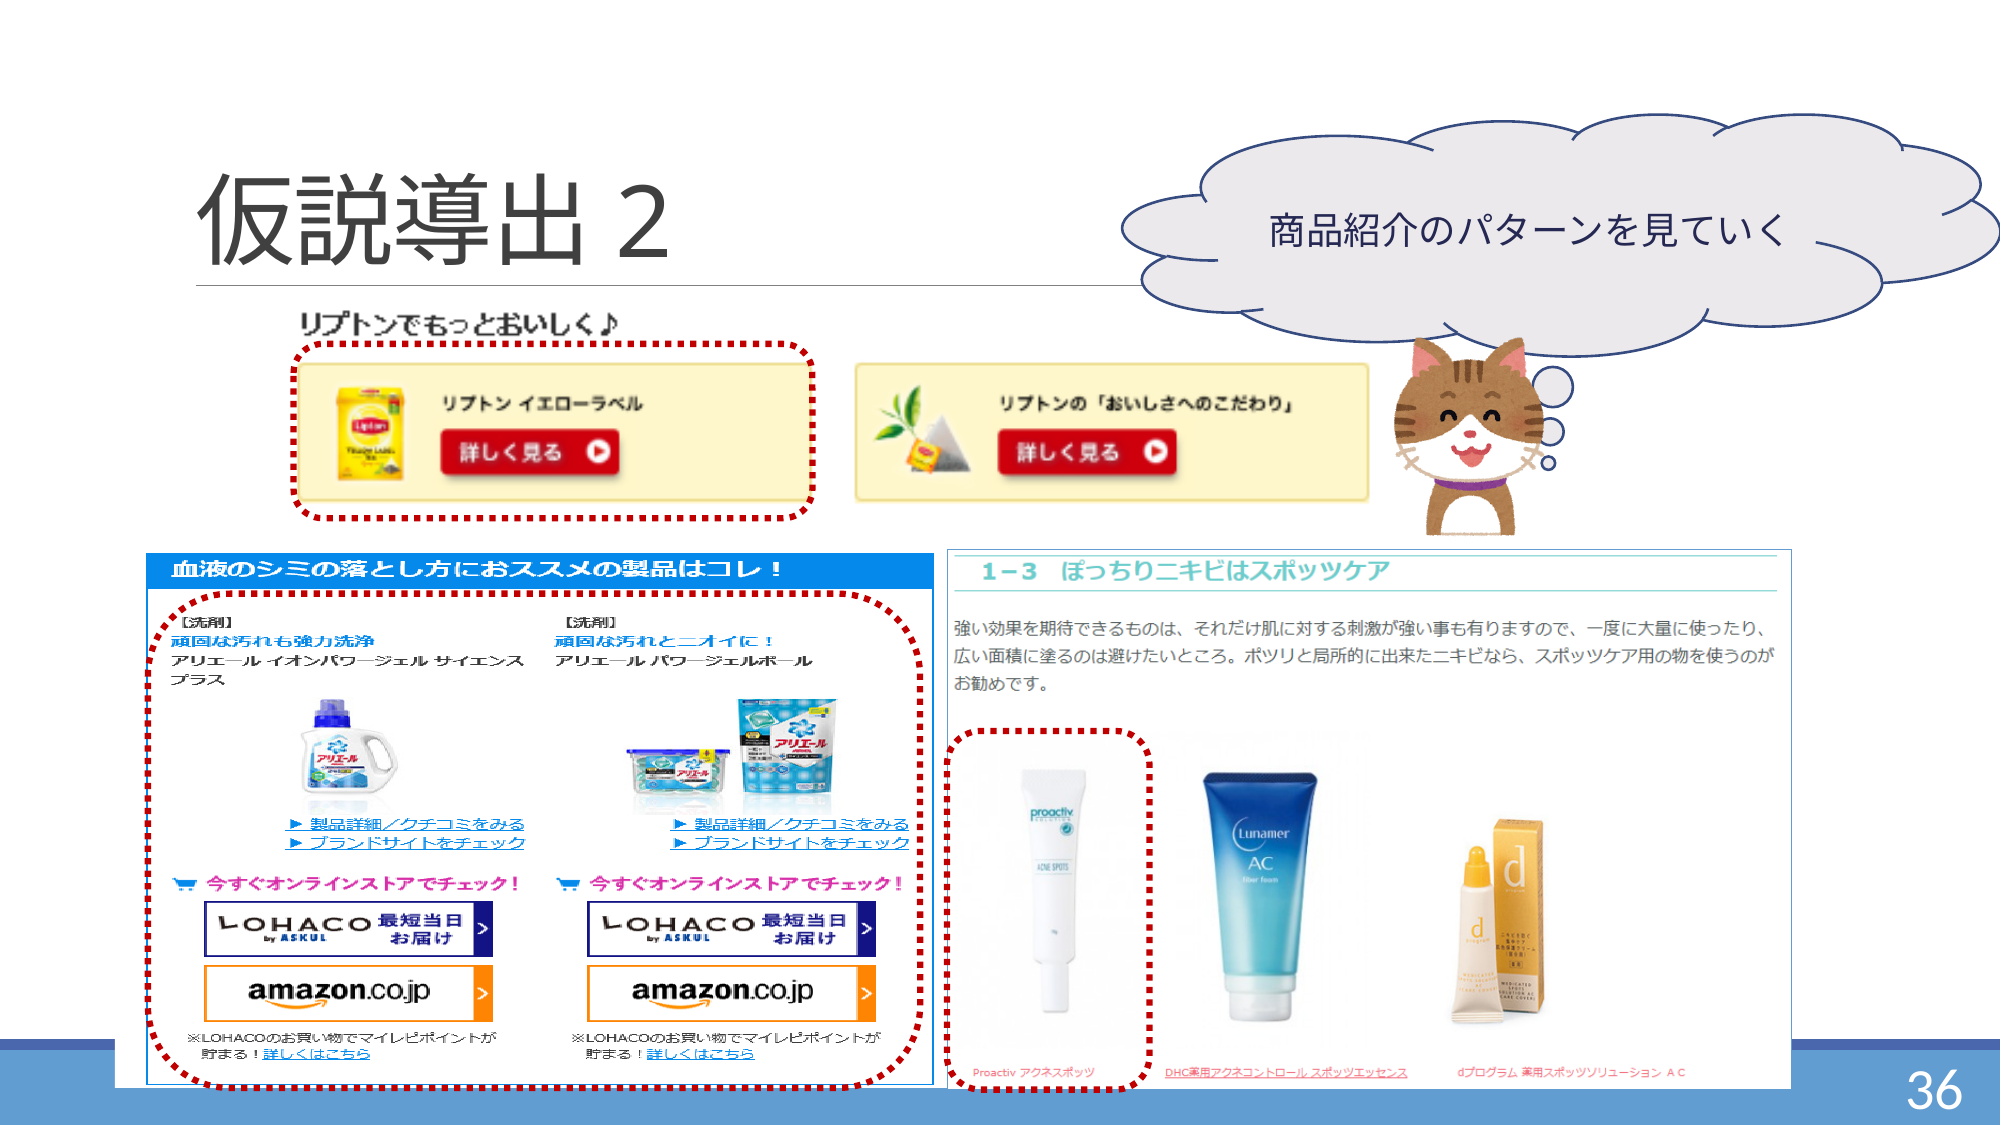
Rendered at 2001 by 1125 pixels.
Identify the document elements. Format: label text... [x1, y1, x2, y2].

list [270, 299, 1397, 521]
text_box 商品紹介のパターンを見ていく [1560, 366, 1575, 408]
picture [1386, 323, 1553, 543]
text_box 商品紹介のパターンを見ていく [1120, 113, 2000, 358]
picture [114, 534, 1792, 1091]
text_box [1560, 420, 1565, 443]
title 仮説導出2 [180, 47, 1830, 285]
slide_number 36 [1773, 1057, 1980, 1115]
